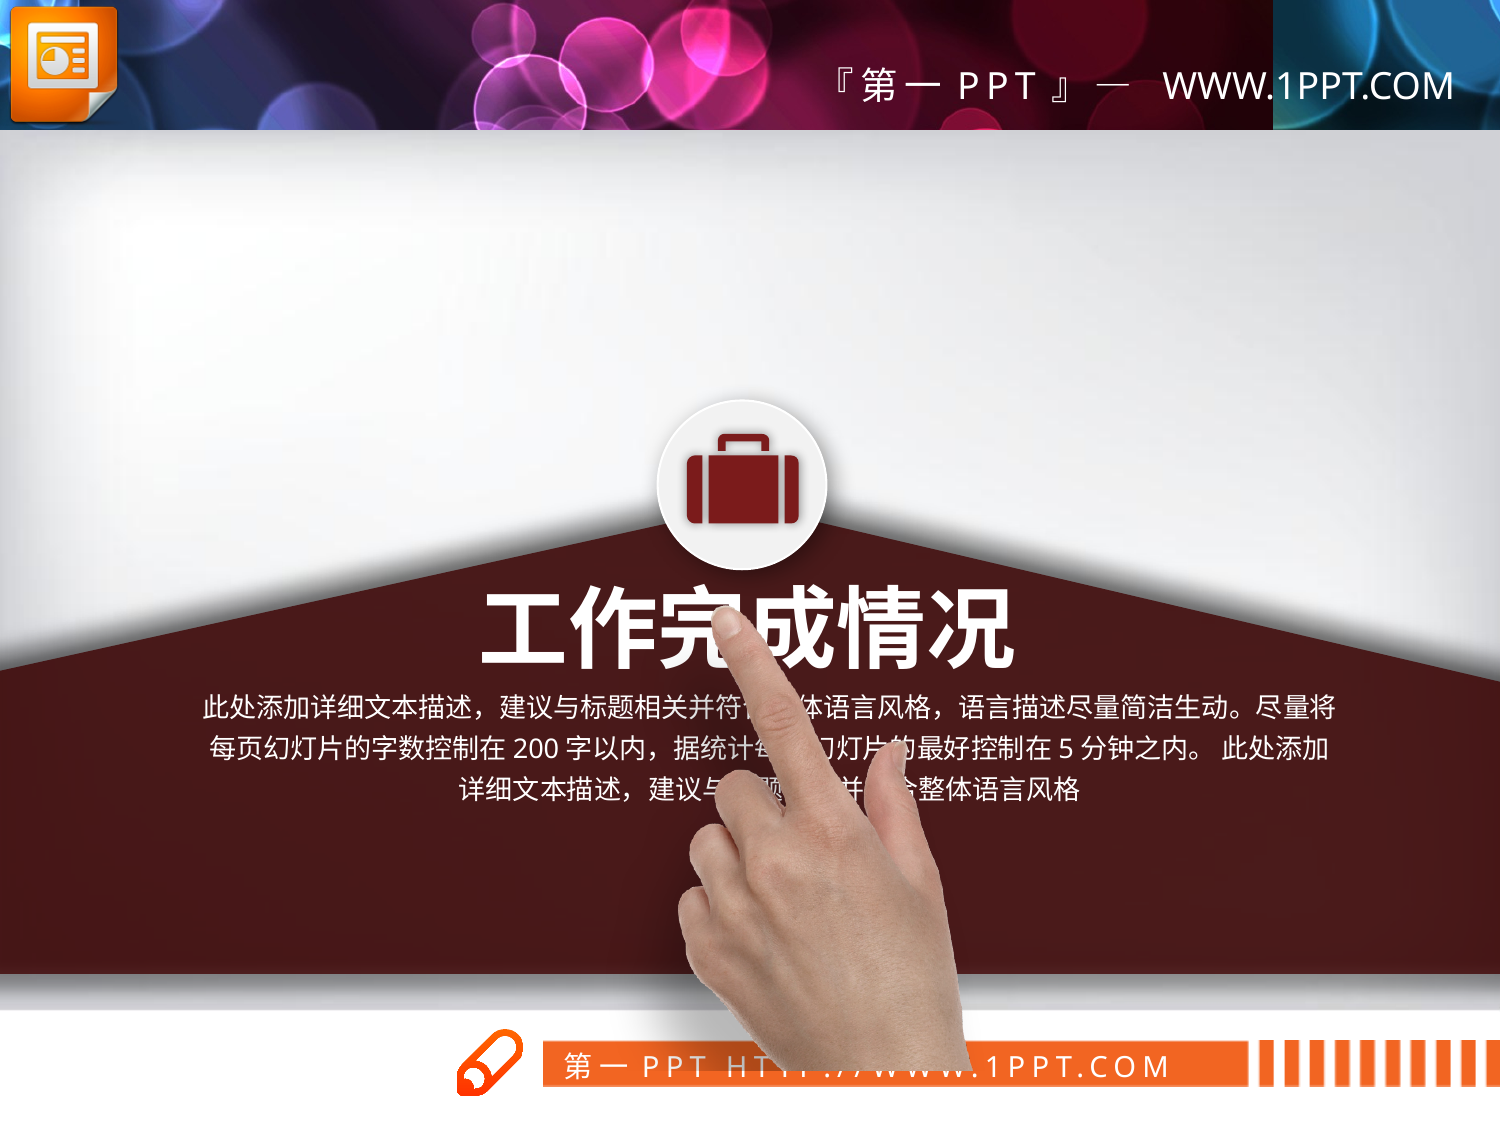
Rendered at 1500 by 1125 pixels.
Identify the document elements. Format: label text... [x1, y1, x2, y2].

text_box [784, 455, 799, 524]
text_box 此处添加详细文本描述，建议与标题相关并符合整体语言风格，语言描述尽量简洁生动。尽量将每页幻灯片的字数控制在200字以内，据统计每页幻灯片的最好控制在5分钟之内。 此处添加详细文本描述，建议与标题相关并符合整体语言风格 [989, 682, 1339, 738]
text_box [686, 455, 703, 524]
text_box [316, 526, 1156, 601]
text_box [657, 400, 827, 570]
picture [0, 604, 1500, 1087]
text_box 此处添加详细文本描述，建议与标题相关并符合整体语言风格，语言描述尽量简洁生动。尽量将每页幻灯片的字数控制在200字以内，据统计每页幻灯片的最好控制在5分钟之内。 此处添加详细文本描述，建议与标题相关并符合整体语言风格 [200, 682, 600, 738]
text_box [0, 644, 600, 974]
text_box [717, 433, 770, 451]
text_box [708, 455, 779, 524]
text_box 工作完成情况 [120, 601, 1375, 694]
text_box [989, 652, 1500, 974]
picture [0, 0, 1500, 681]
